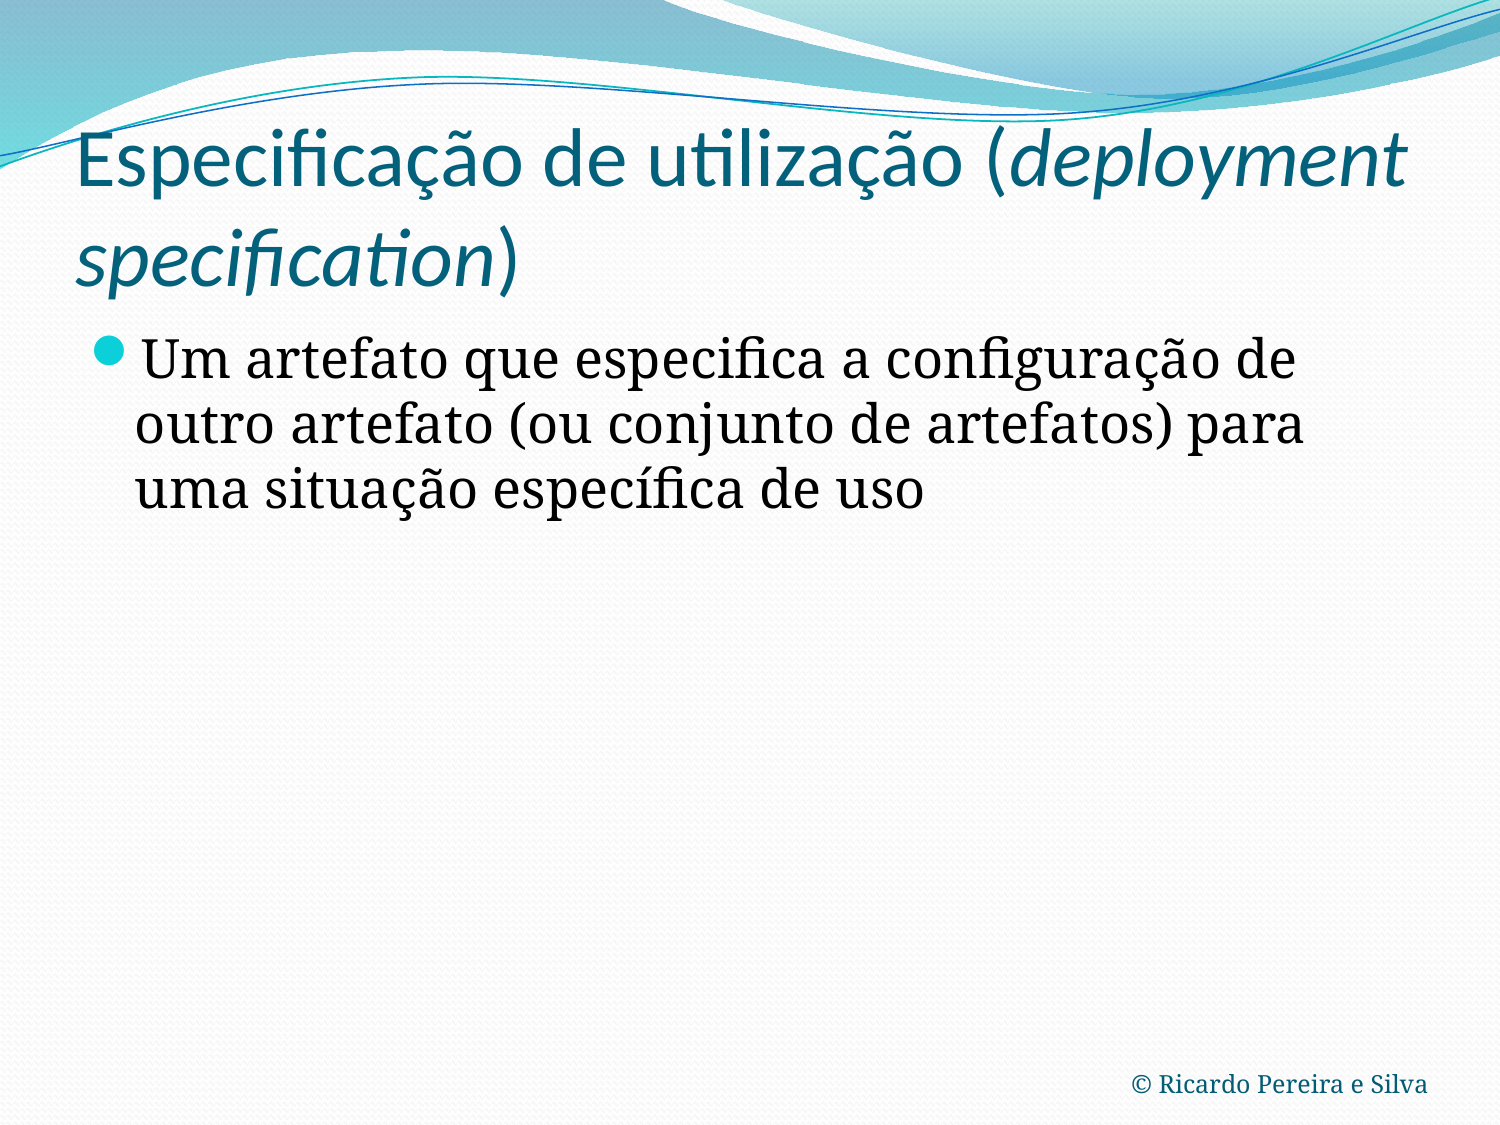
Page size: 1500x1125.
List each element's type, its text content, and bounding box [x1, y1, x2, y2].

list Um artefato que especifica a configuração de outro artefato (ou conjunto de artefatos) para uma situação específica de uso [75, 317, 1425, 1038]
title Especificação de utilização (deployment specification) [75, 115, 1425, 303]
footer © Ricardo Pereira e Silva [1101, 1042, 1429, 1103]
